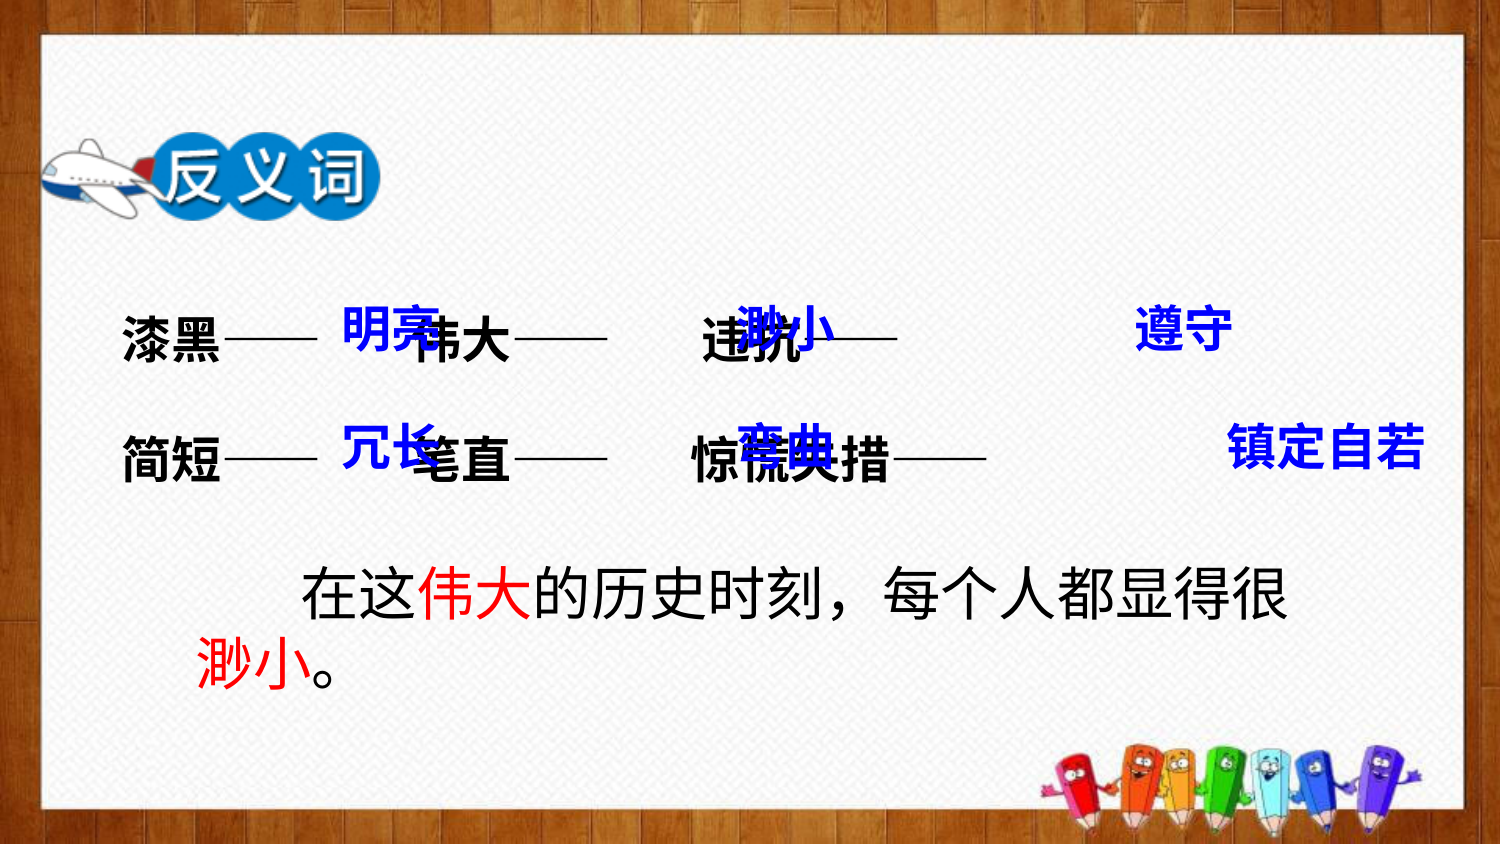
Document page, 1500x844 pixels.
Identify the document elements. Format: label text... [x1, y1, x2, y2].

text_box 在这伟大的历史时刻，每个人都显得很渺小。 [180, 549, 1306, 705]
text_box 镇定自若 [1211, 407, 1447, 483]
picture [0, 0, 1500, 844]
text_box 明亮 [327, 289, 489, 365]
text_box 渺小 [720, 289, 871, 365]
text_box 漆黑—— 伟大—— 违抗—— 简短—— 笔直—— 惊慌失措—— [106, 241, 1276, 496]
text_box 冗长 [327, 407, 489, 483]
text_box 遵守 [1119, 289, 1281, 365]
text_box 弯曲 [720, 407, 882, 483]
